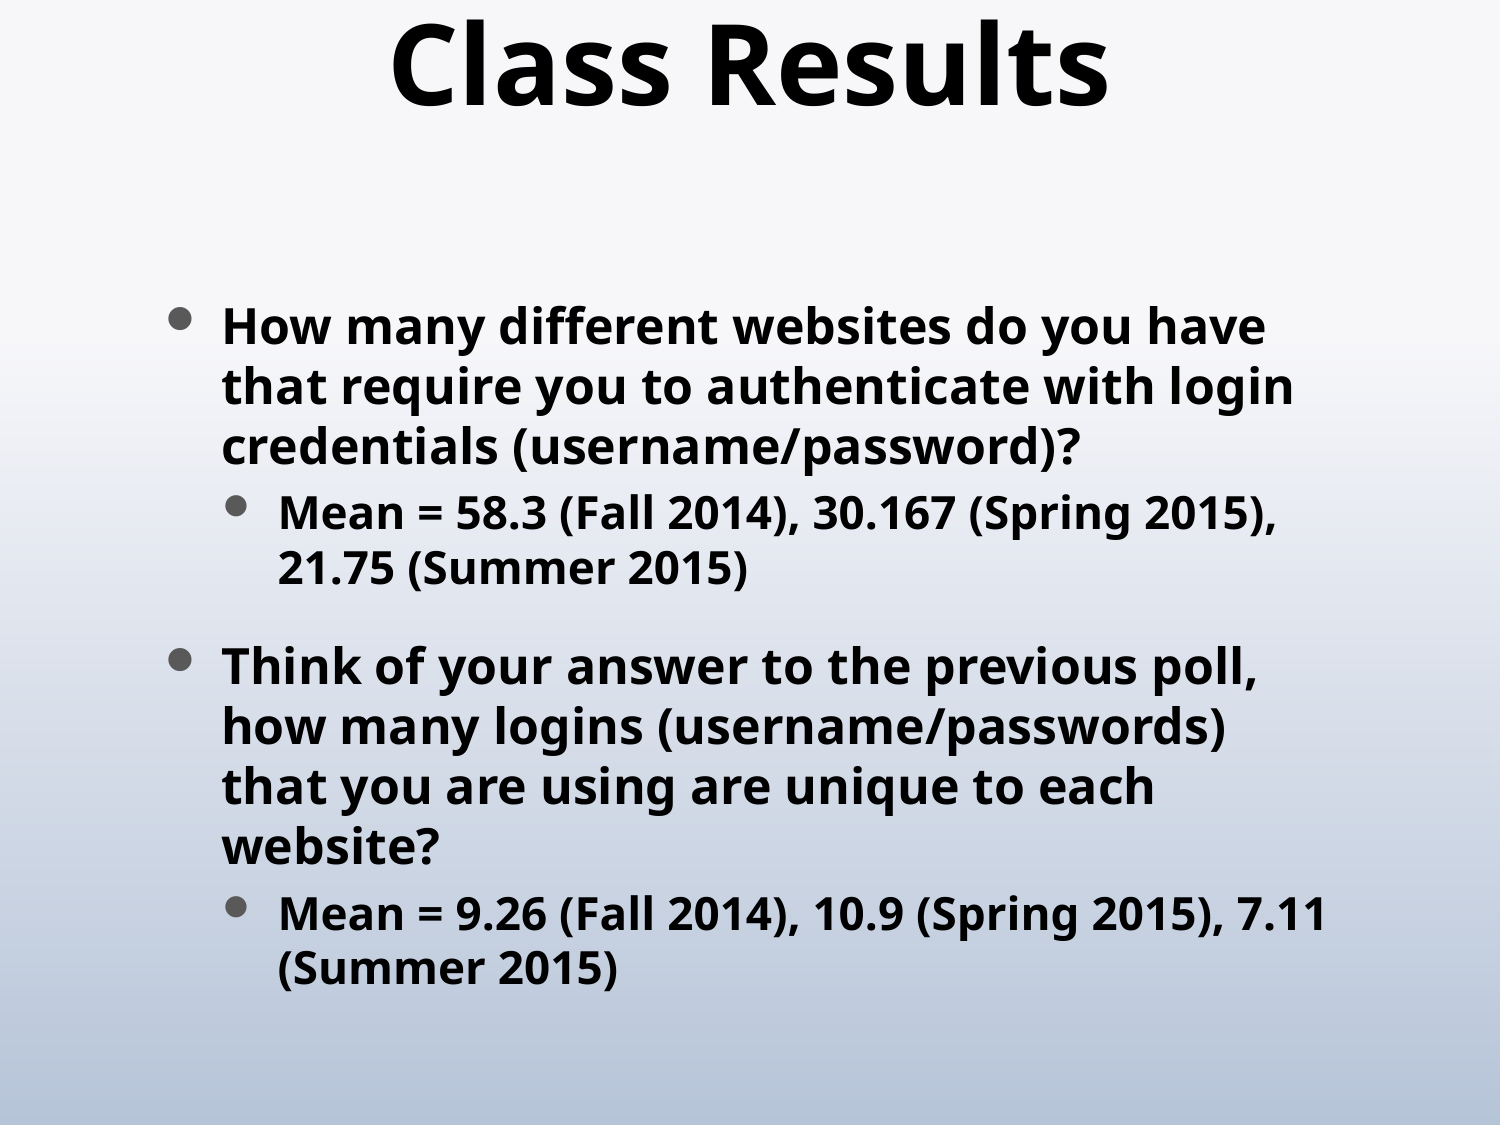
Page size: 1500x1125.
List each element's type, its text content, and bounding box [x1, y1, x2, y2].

list How many different websites do you have that require you to authenticate with login credentials (username/password)? Mean = 58.3 (Fall 2014), 30.167 (Spring 2015), 21.75 (Summer 2015) Think of your answer to the previous poll, how many logins (username/passwords) that you are using are unique to each website? Mean = 9.26 (Fall 2014), 10.9 (Spring 2015), 7.11 (Summer 2015) [150, 286, 1350, 993]
title Class Results [150, 37, 1350, 102]
